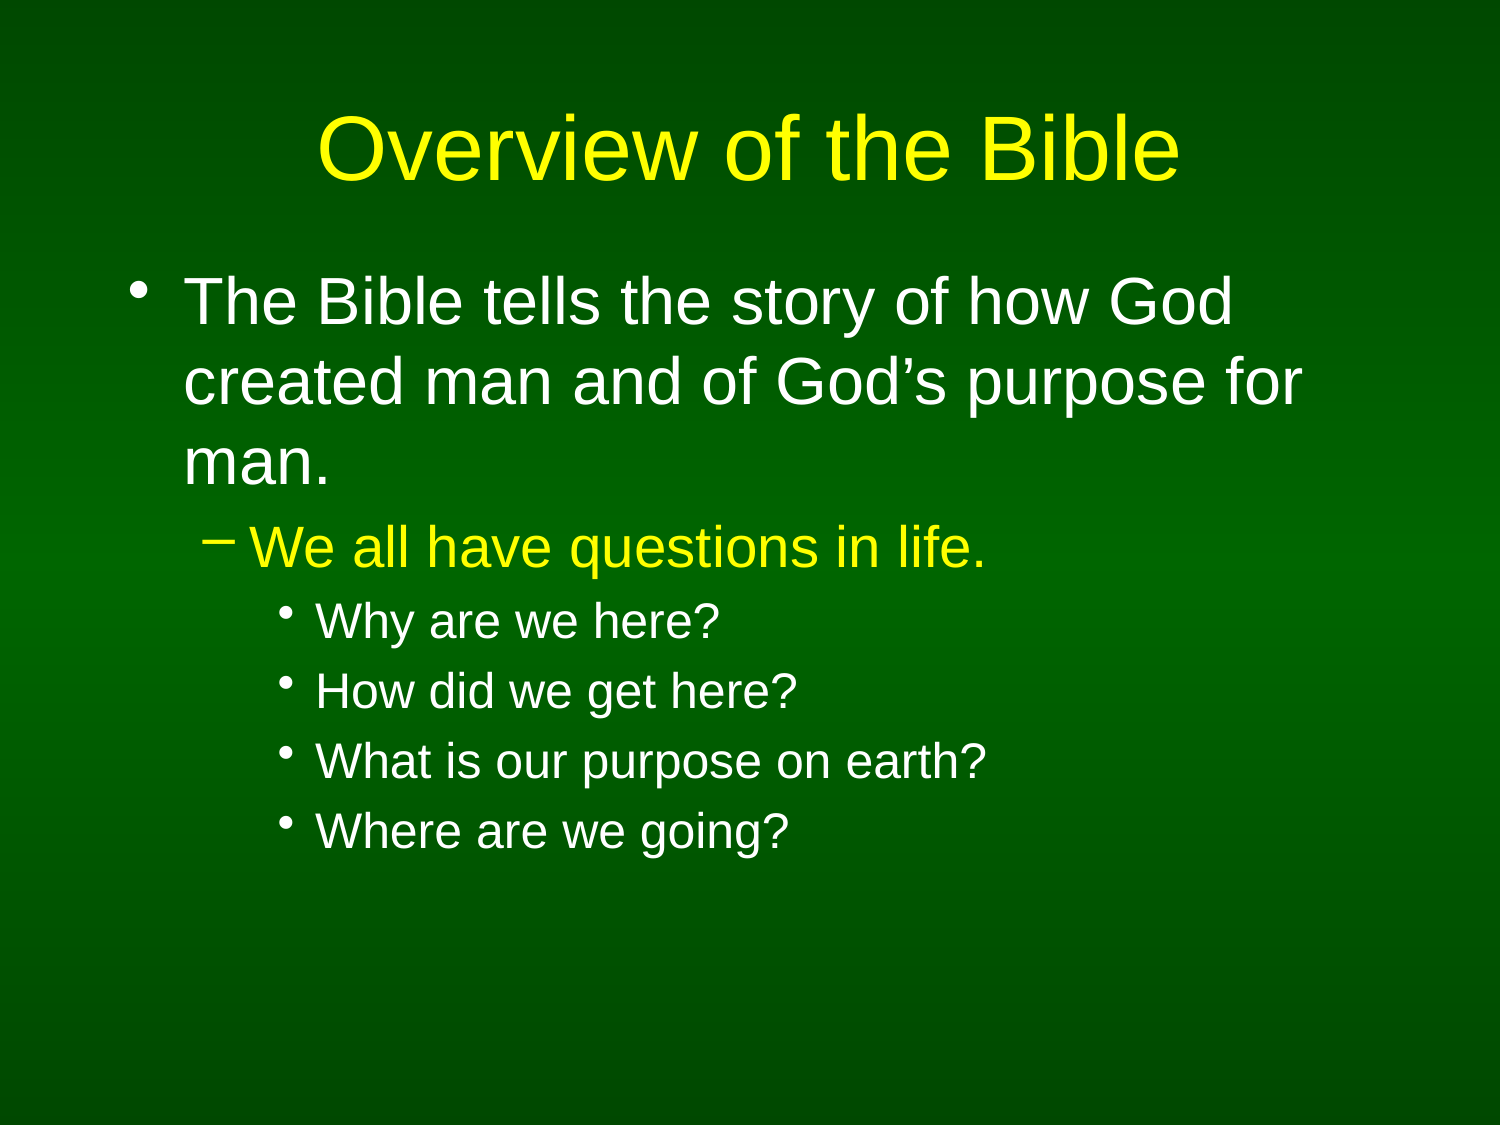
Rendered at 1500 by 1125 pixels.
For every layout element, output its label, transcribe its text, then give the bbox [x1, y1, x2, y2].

title Overview of the Bible [112, 50, 1388, 238]
list The Bible tells the story of how God created man and of God’s purpose for man. We all have questions in life. Why are we here? How did we get here? What is our purpose on earth? Where are we going? [112, 249, 1388, 1063]
